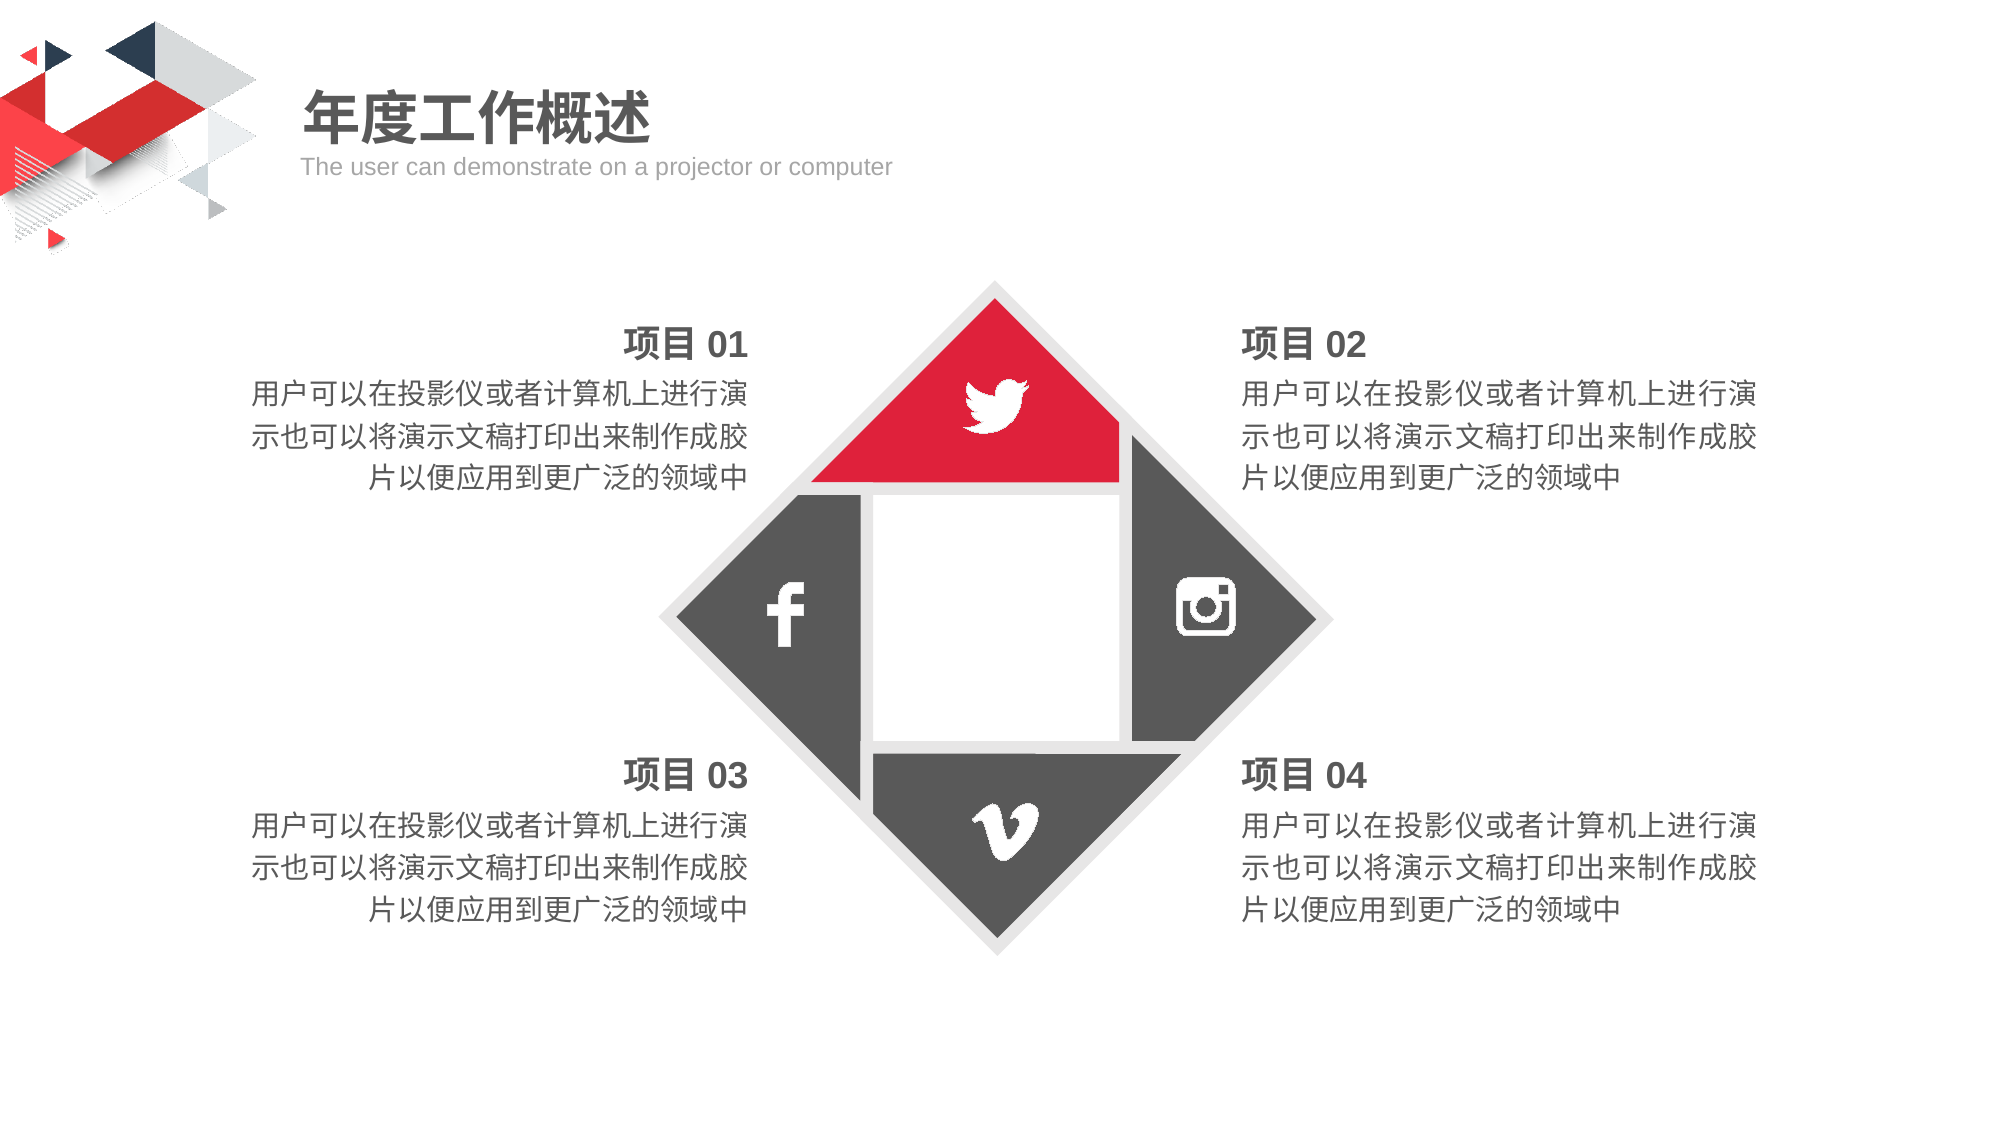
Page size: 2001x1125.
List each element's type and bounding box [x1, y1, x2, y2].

text_box [217, 303, 764, 504]
text_box [1227, 735, 1773, 936]
text_box [764, 379, 1236, 864]
text_box [1227, 303, 1773, 504]
text_box [285, 73, 1116, 189]
picture [0, 21, 256, 255]
text_box [217, 735, 764, 936]
